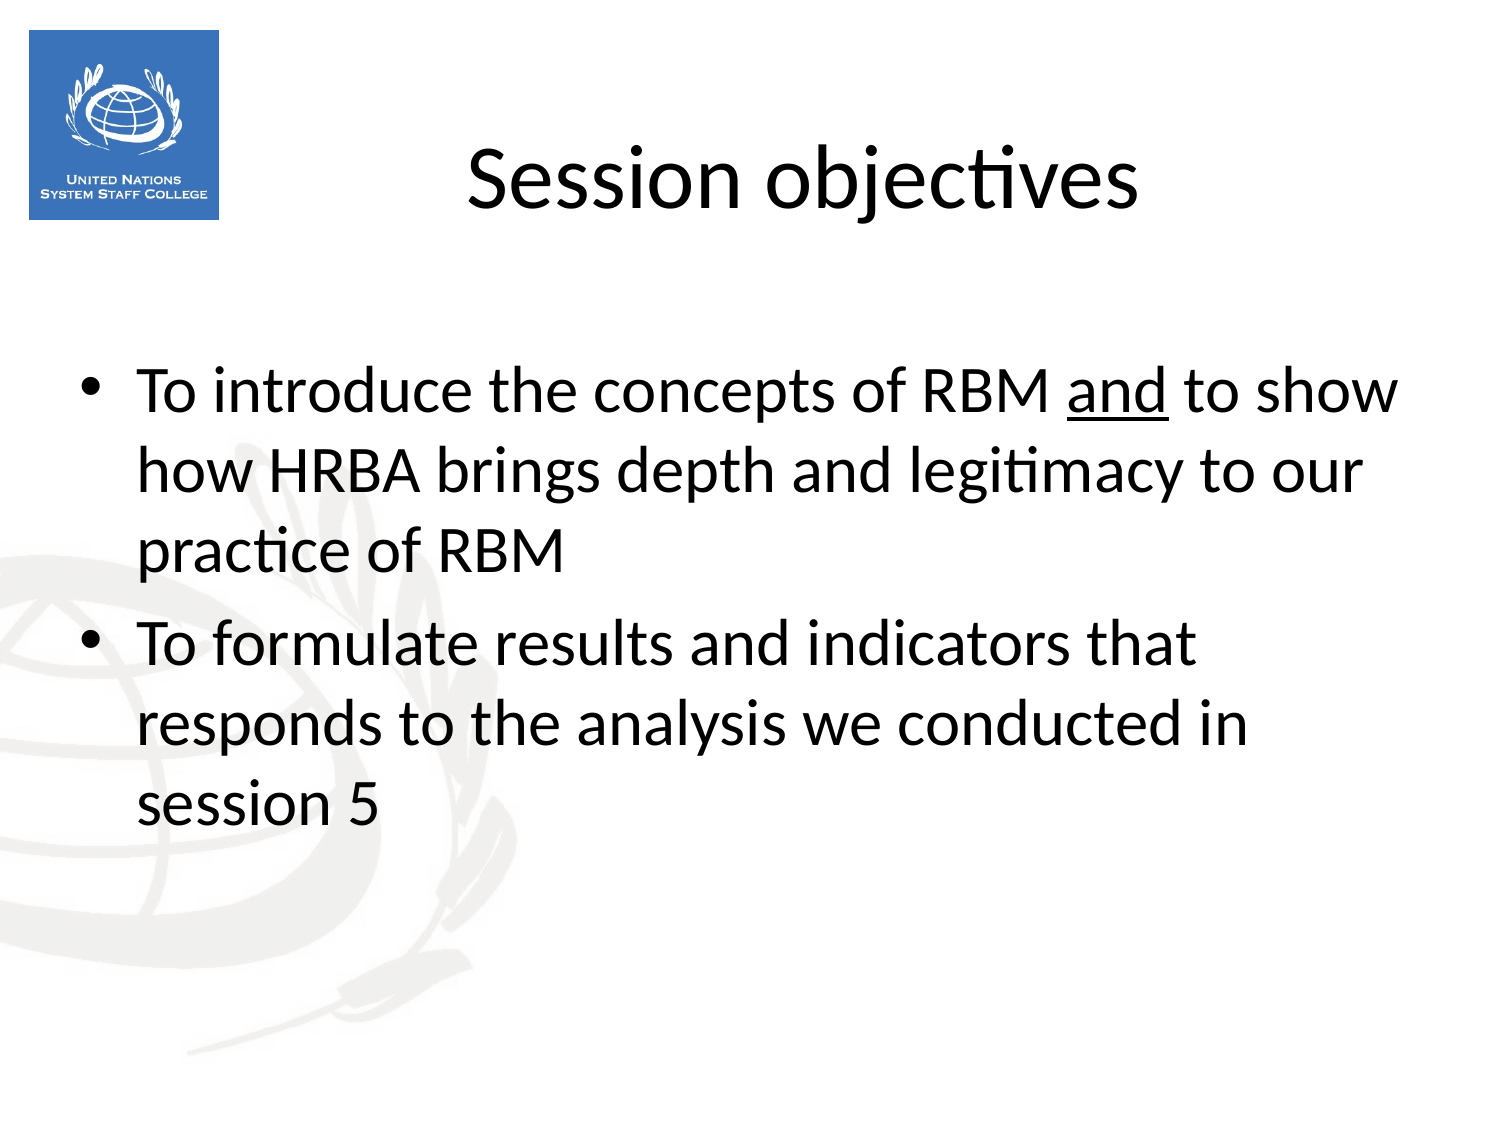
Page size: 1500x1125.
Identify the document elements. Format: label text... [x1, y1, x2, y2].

picture [29, 30, 219, 220]
title Session objectives [218, 77, 1390, 266]
list To introduce the concepts of RBM and to show how HRBA brings depth and legitimacy to our practice of RBM To formulate results and indicators that responds to the analysis we conducted in session 5 [64, 337, 1416, 1081]
